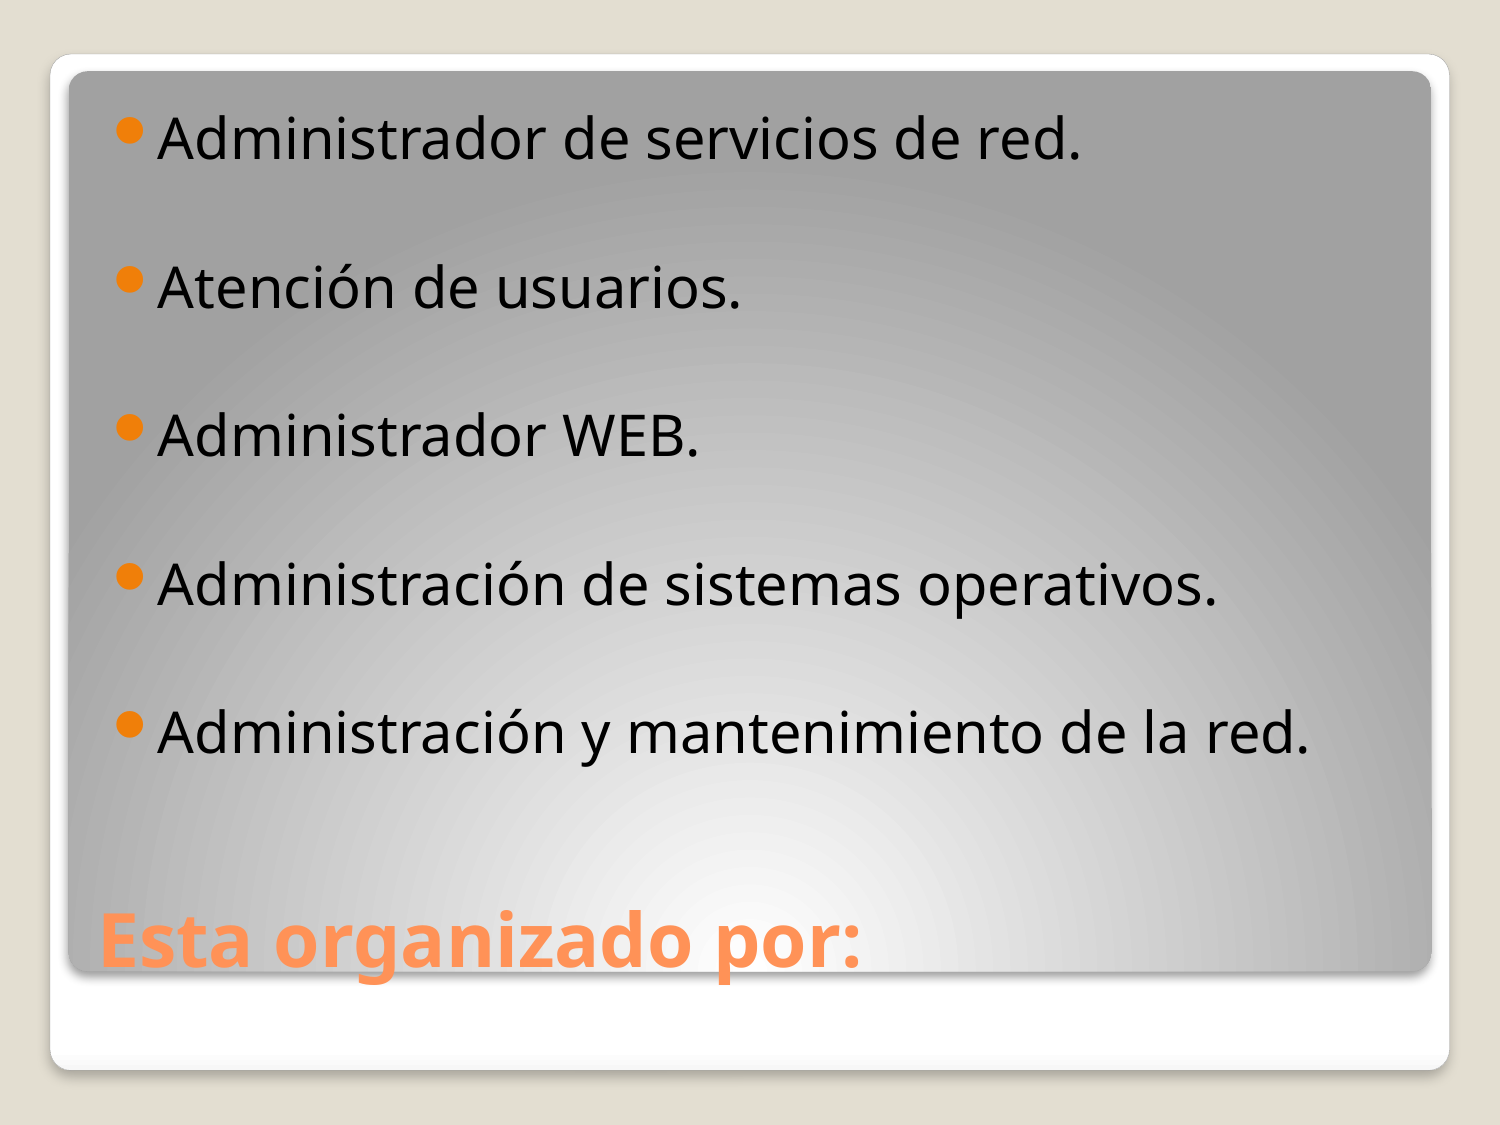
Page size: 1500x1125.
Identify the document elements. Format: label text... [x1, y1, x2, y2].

title Esta organizado por: [82, 817, 1425, 990]
list Administrador de servicios de red. Atención de usuarios. Administrador WEB. Administración de sistemas operativos. Administración y mantenimiento de la red. [82, 86, 1425, 774]
